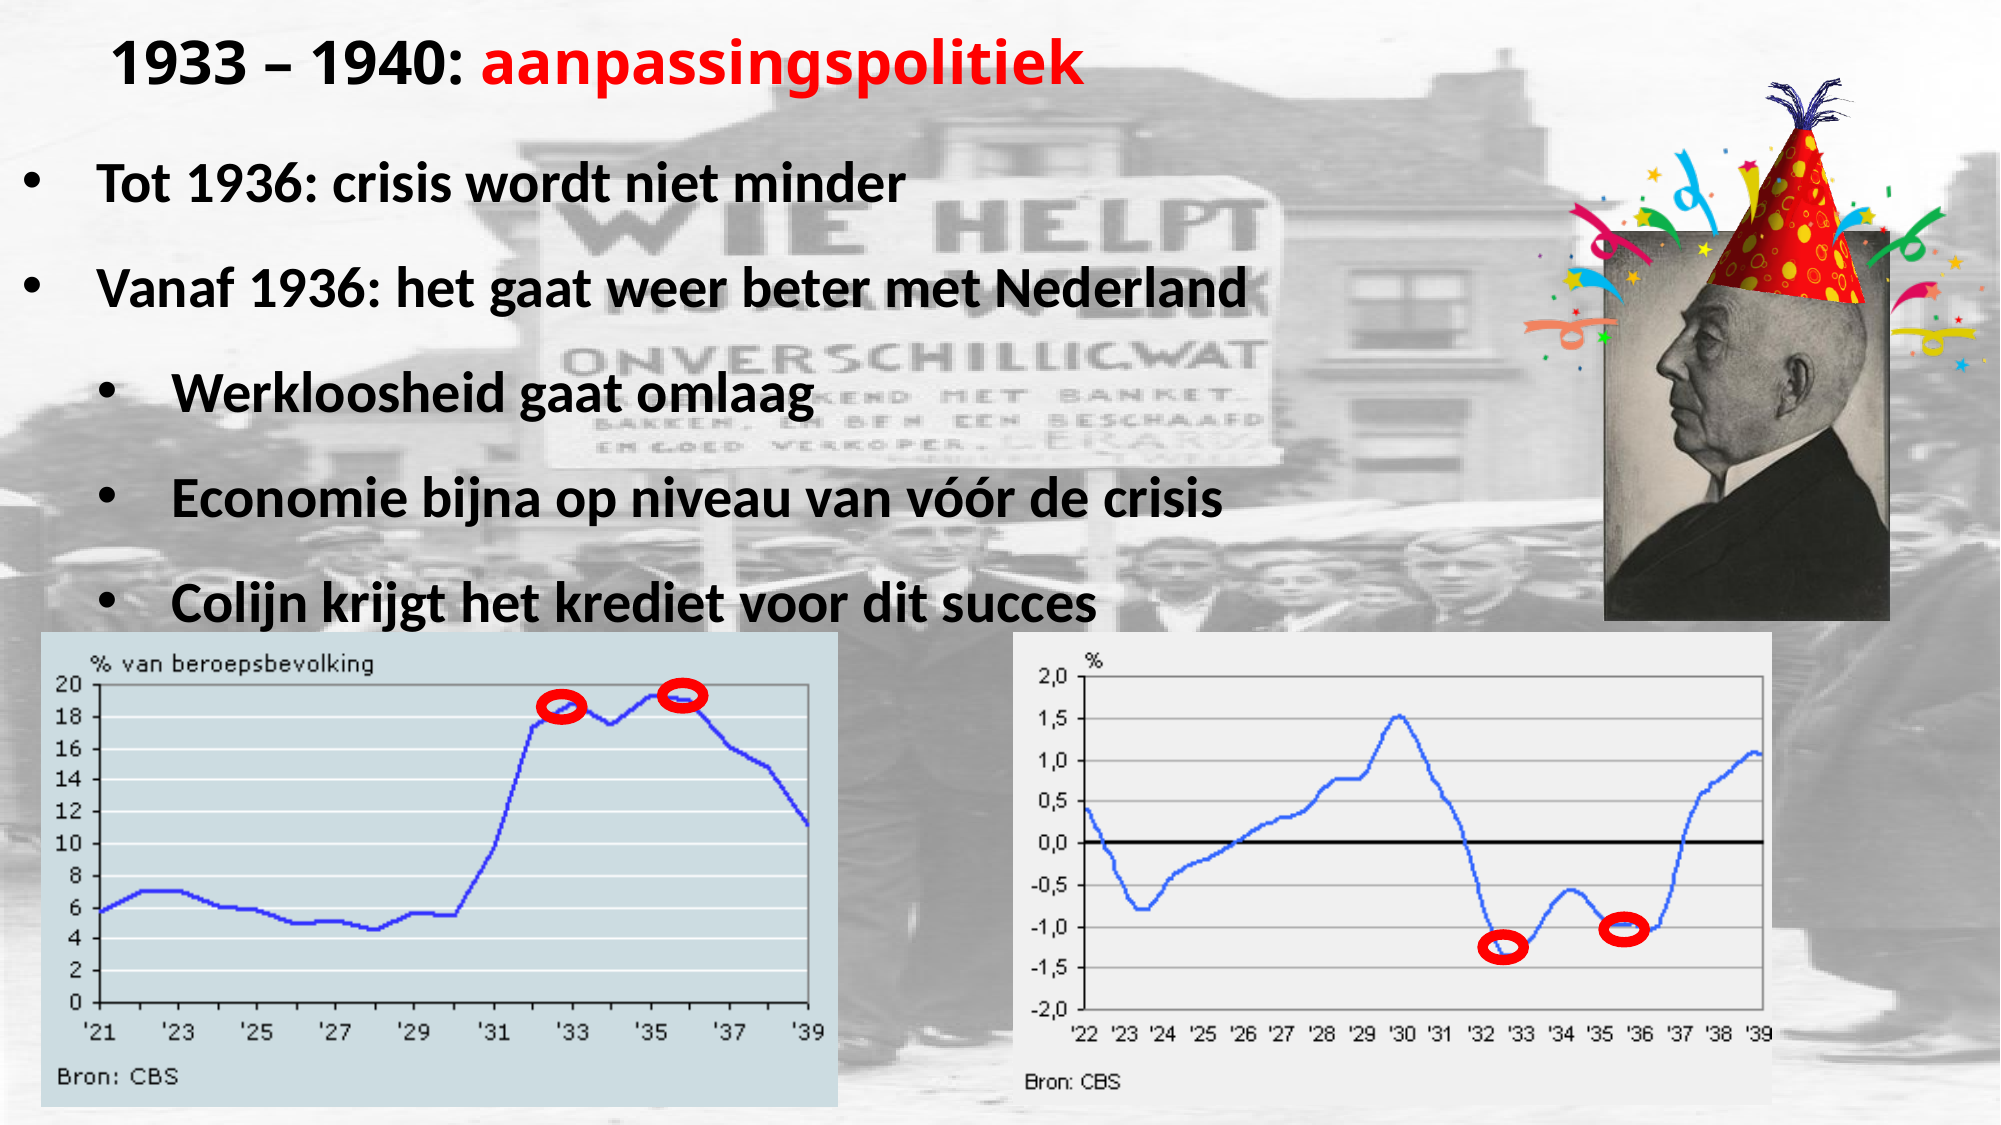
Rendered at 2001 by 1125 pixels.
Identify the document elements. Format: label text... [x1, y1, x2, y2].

text_box Tot 1936: crisis wordt niet minder Vanaf 1936: het gaat weer beter met Nederland Werkloosheid gaat omlaag Economie bijna op niveau van vóór de crisis Colijn krijgt het krediet voor dit succes [7, 101, 1274, 642]
picture [41, 632, 838, 1107]
title 1933 – 1940: aanpassingspolitiek [94, 25, 1698, 106]
picture [1013, 632, 1772, 1105]
picture [1523, 65, 1986, 621]
